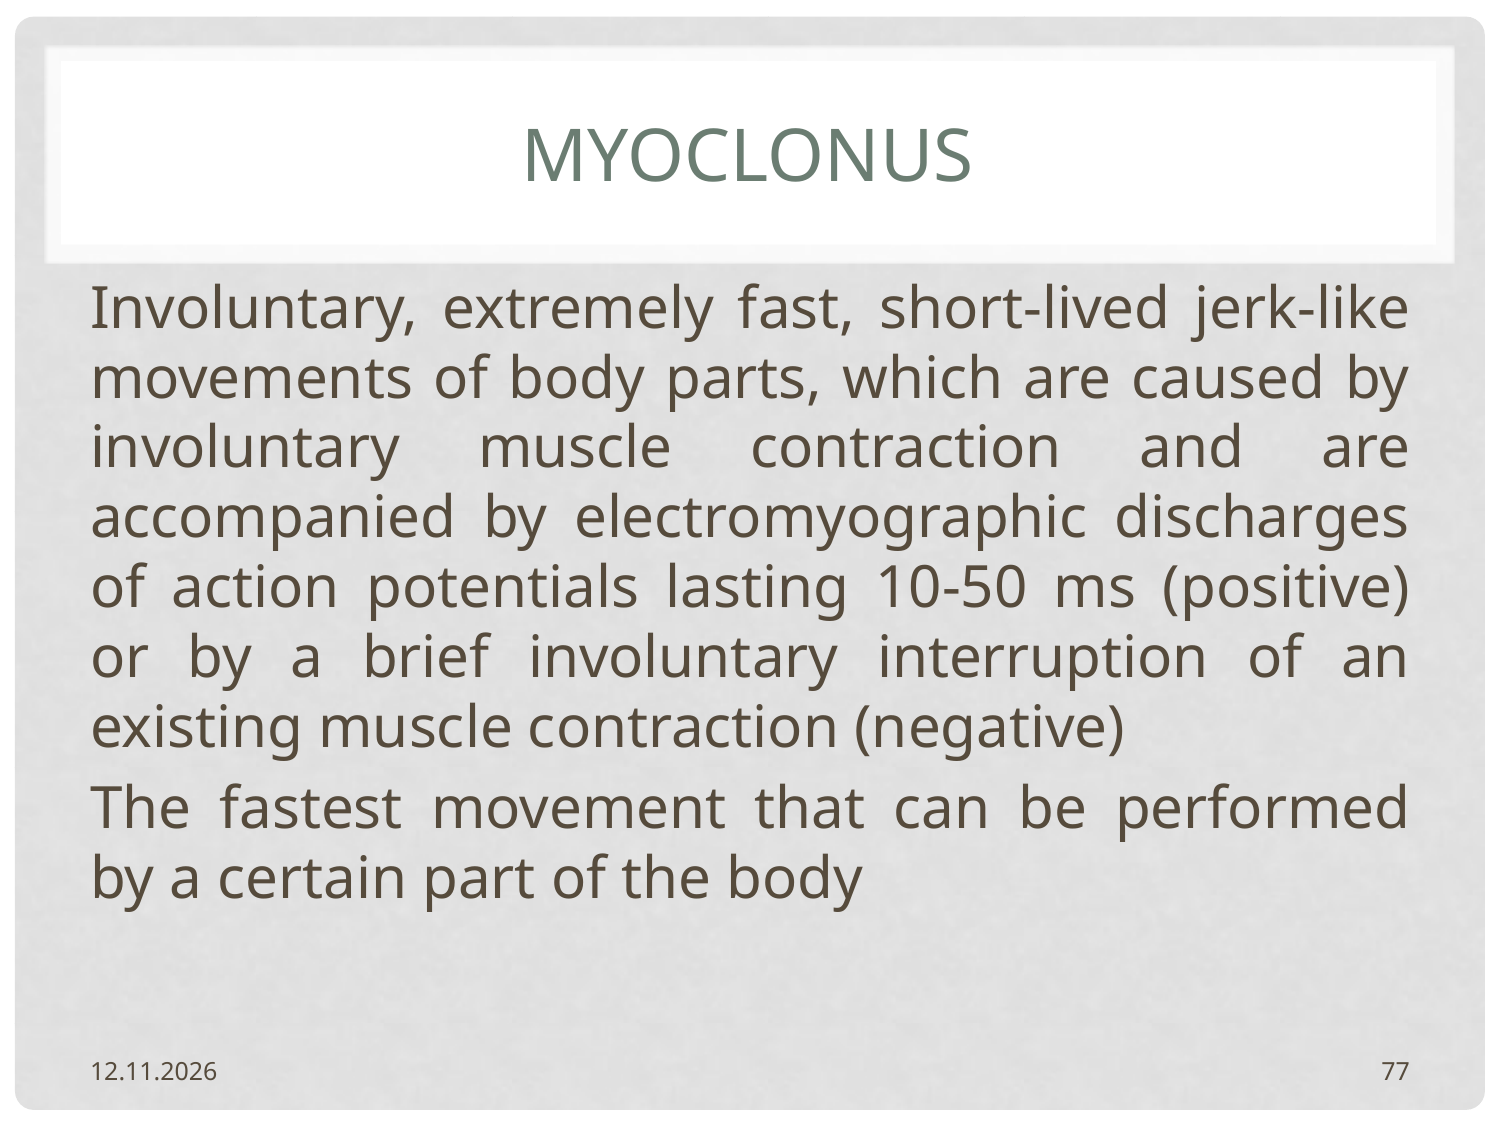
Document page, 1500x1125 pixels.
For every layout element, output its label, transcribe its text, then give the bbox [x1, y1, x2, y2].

list Involuntary, extremely fast, short-lived jerk-like movements of body parts, which are caused by involuntary muscle contraction and are accompanied by electromyographic discharges of action potentials lasting 10-50 ms (positive) or by a brief involuntary interruption of an existing muscle contraction (negative) The fastest movement that can be performed by a certain part of the body [75, 262, 1425, 1100]
slide_number 77 [1074, 1042, 1425, 1103]
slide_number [75, 1042, 425, 1103]
title MYOCLONUS [69, 66, 1425, 238]
